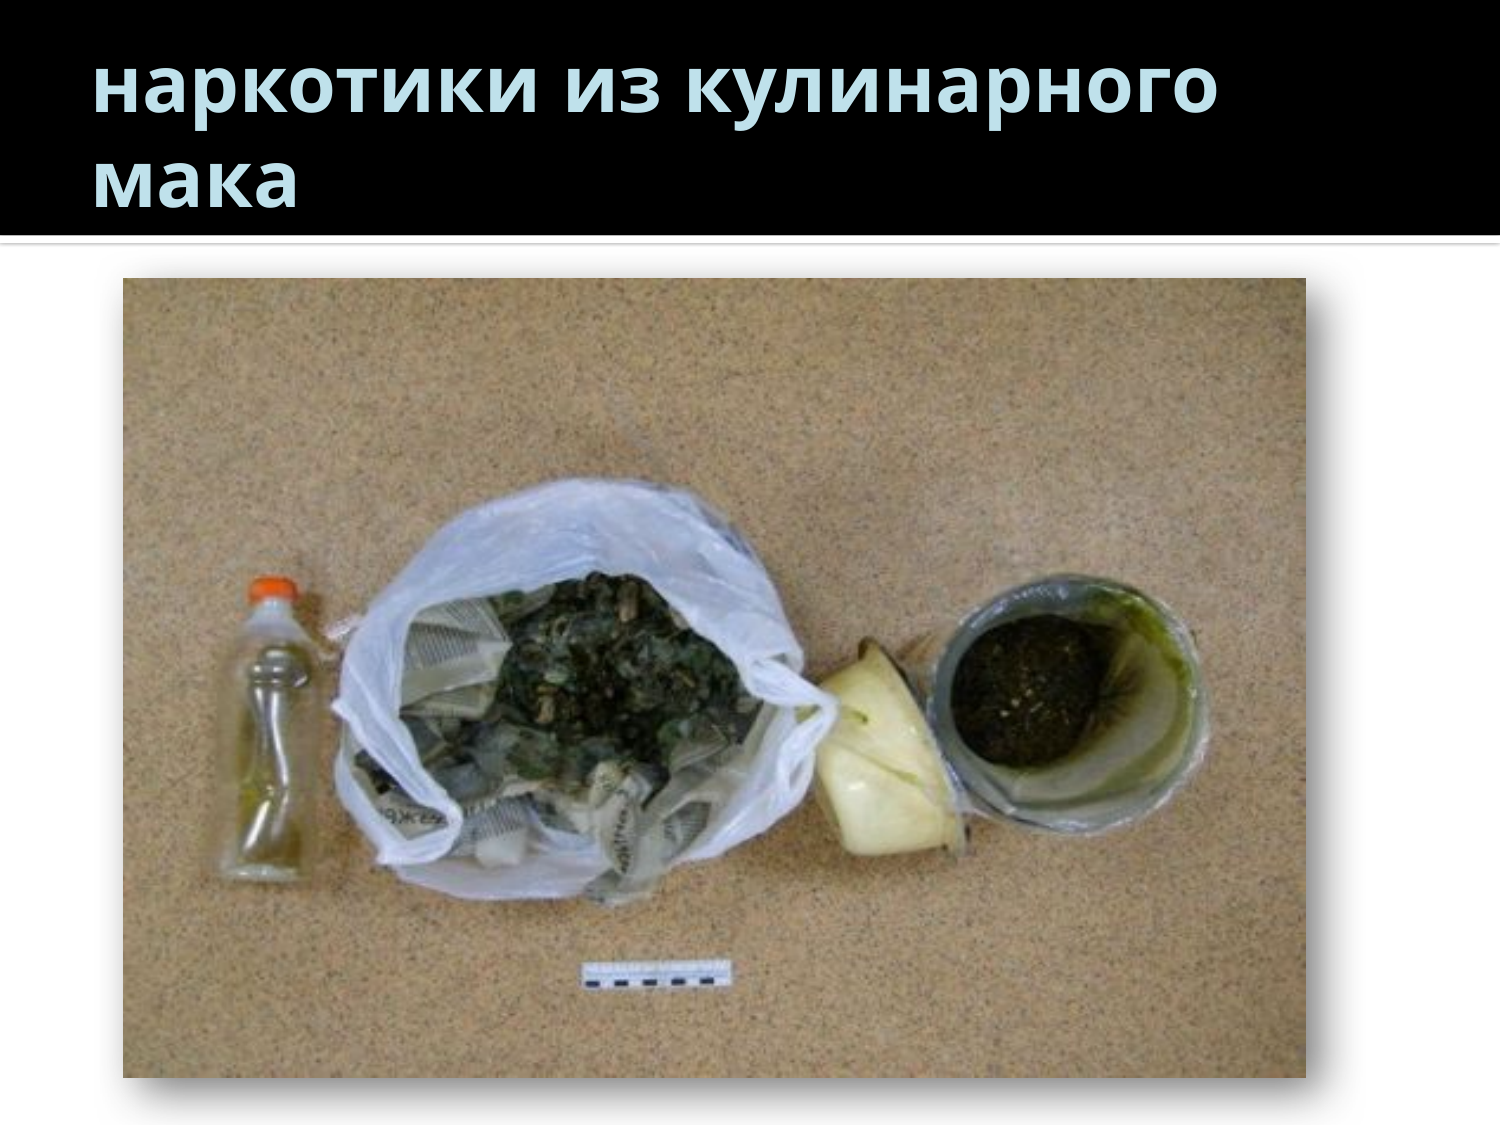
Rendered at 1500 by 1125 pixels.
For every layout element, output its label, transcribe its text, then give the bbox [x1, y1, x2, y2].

title наркотики из кулинарного мака [75, 25, 1425, 231]
picture [123, 278, 1306, 1078]
